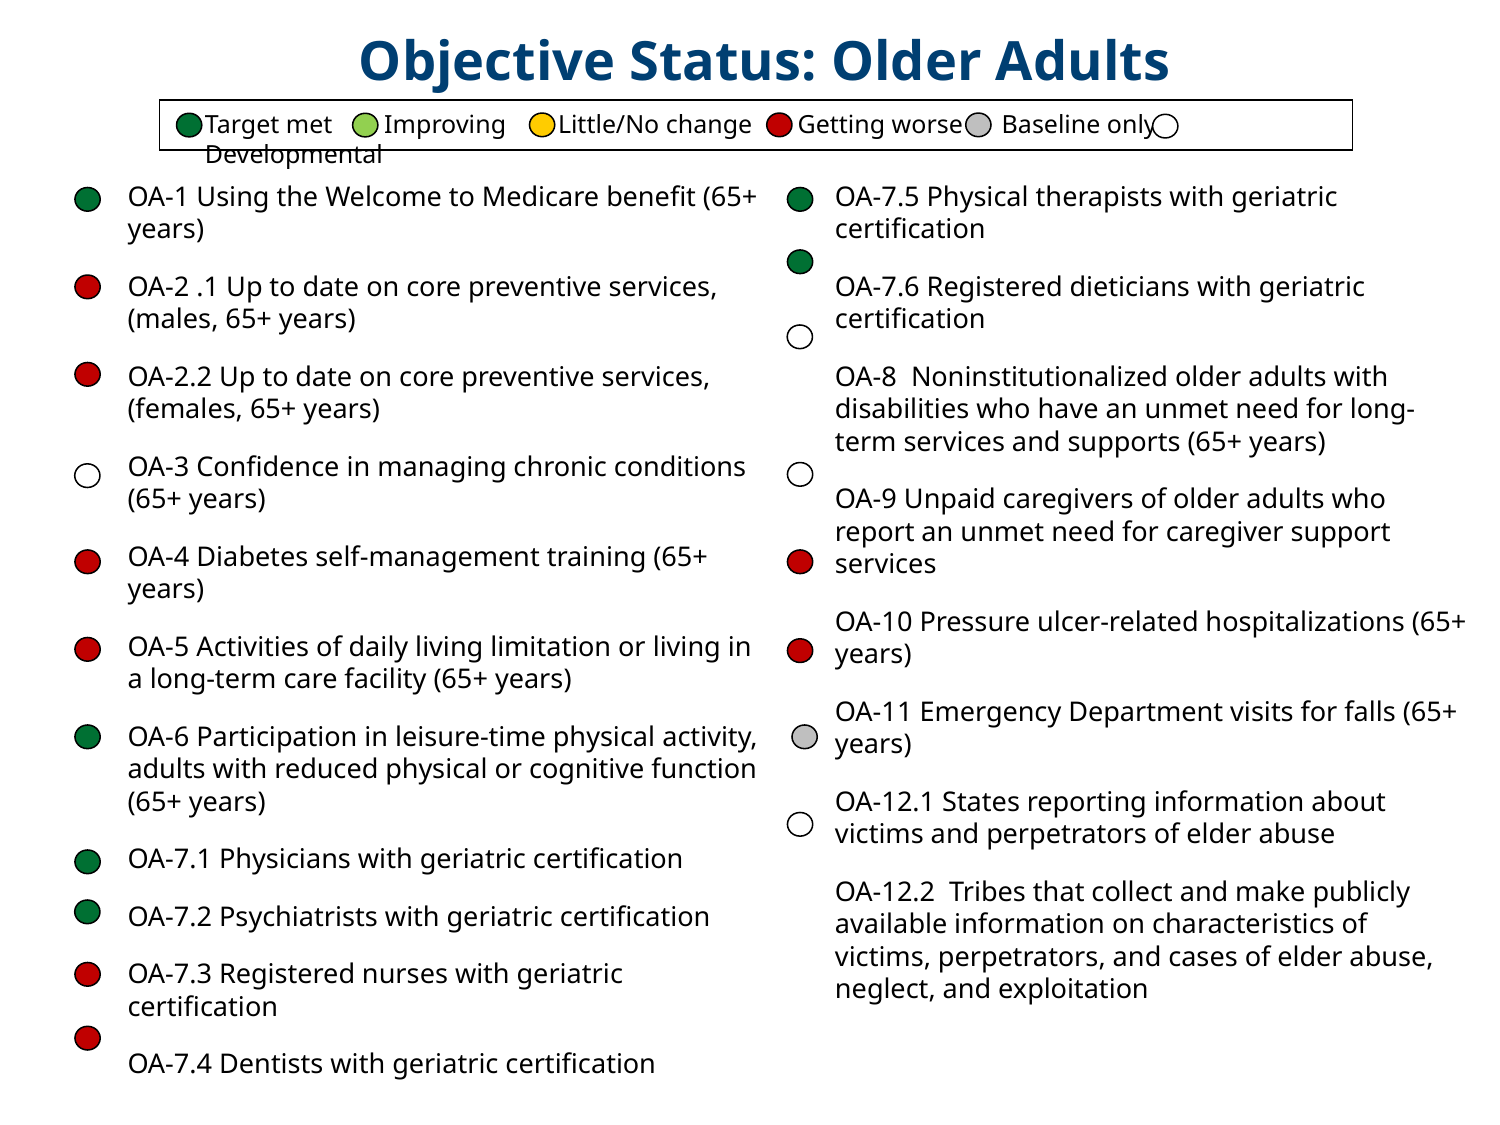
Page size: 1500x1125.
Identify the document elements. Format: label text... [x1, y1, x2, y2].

text_box [766, 113, 792, 137]
text_box [74, 849, 101, 874]
text_box [74, 637, 101, 662]
text_box [1152, 114, 1178, 138]
text_box [352, 113, 378, 137]
list OA-1 Using the Welcome to Medicare benefit (65+ years) OA-2 .1 Up to date on core preventive services, (males, 65+ years) OA-2.2 Up to date on core preventive services, (females, 65+ years) OA-3 Confidence in managing chronic conditions (65+ years) OA-4 Diabetes self-management training (65+ years) OA-5 Activities of daily living limitation or living in a long-term care facility (65+ years) OA-6 Participation in leisure-time physical activity, adults with reduced physical or cognitive function (65+ years) OA-7.1 Physicians with geriatric certification OA-7.2 Psychiatrists with geriatric certification OA-7.3 Registered nurses with geriatric certification OA-7.4 Dentists with geriatric certification OA-7.5 Physical therapists with geriatric certification OA-7.6 Registered dieticians with geriatric certification OA-8 Noninstitutionalized older adults with disabilities who have an unmet need for long-term services and supports (65+ years) OA-9 Unpaid caregivers of older adults who report an unmet need for caregiver support services OA-10 Pressure ulcer-related hospitalizations (65+ years) OA-11 Emergency Department visits for falls (65+ years) OA-12.1 States reporting information about victims and perpetrators of elder abuse OA-12.2 Tribes that collect and make publicly available information on characteristics of victims, perpetrators, and cases of elder abuse, neglect, and exploitation [37, 171, 1483, 1100]
text_box [787, 638, 813, 663]
text_box [787, 812, 813, 837]
text_box [787, 249, 813, 274]
text_box [74, 549, 101, 574]
text_box [787, 549, 813, 574]
text_box Target met Improving Little/No change Getting worse Baseline only Developmental [190, 101, 1375, 177]
text_box [74, 463, 100, 488]
text_box [529, 113, 555, 137]
text_box [791, 724, 818, 749]
text_box [74, 275, 101, 299]
text_box [965, 113, 992, 137]
text_box [74, 724, 101, 749]
text_box [74, 1026, 101, 1051]
text_box [787, 462, 813, 487]
text_box [74, 362, 101, 387]
text_box [74, 900, 100, 924]
text_box [787, 187, 813, 212]
text_box [787, 324, 813, 349]
text_box [74, 187, 101, 212]
text_box [74, 962, 101, 987]
text_box [176, 113, 202, 137]
title Objective Status: Older Adults [0, 12, 1500, 105]
text_box [159, 99, 1353, 150]
